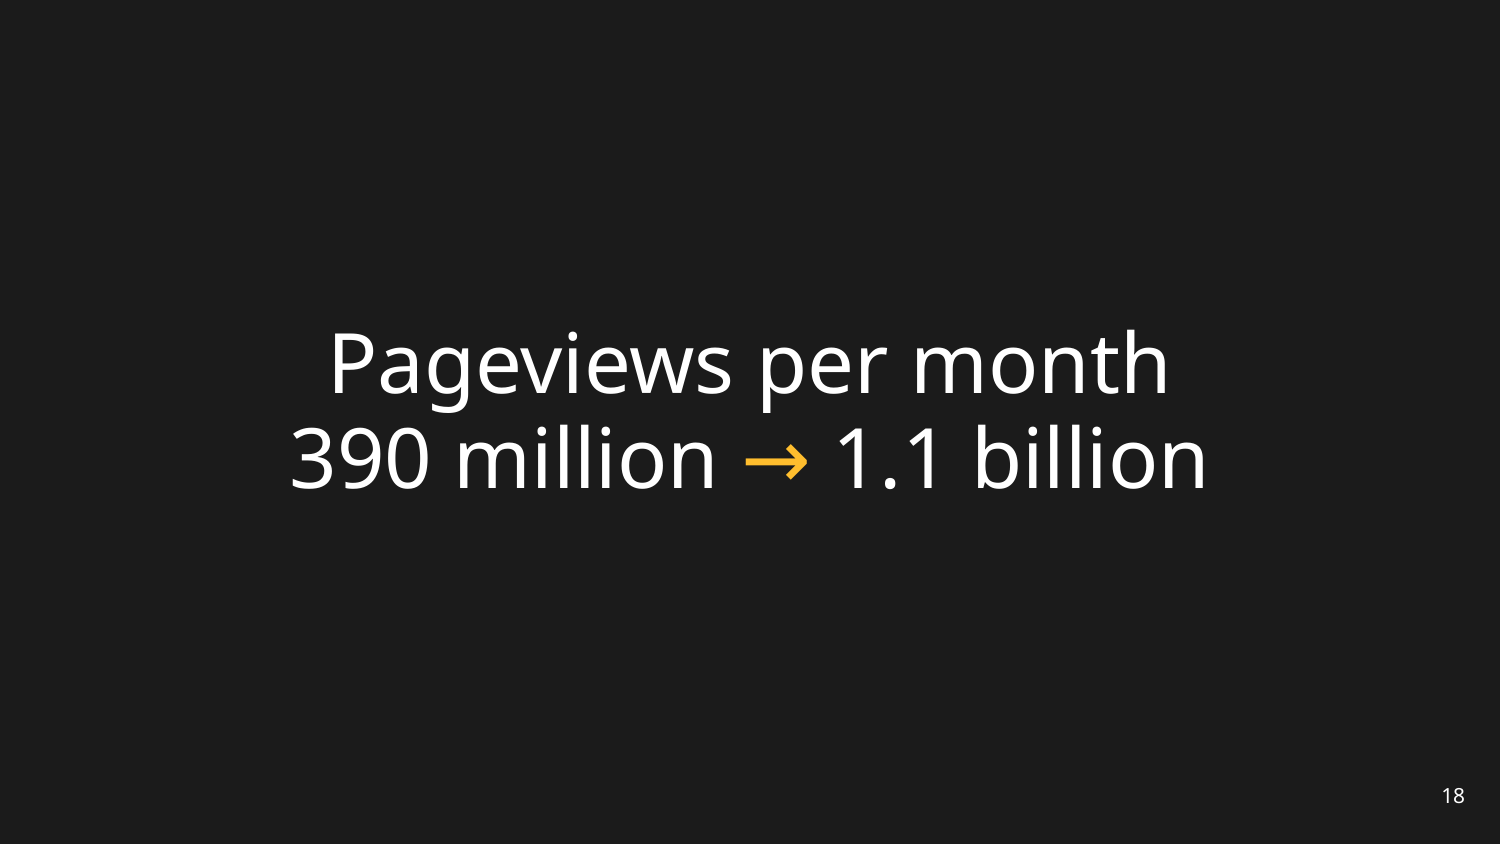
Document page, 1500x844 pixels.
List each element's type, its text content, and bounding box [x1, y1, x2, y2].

title Pageviews per month 390 million → 1.1 billion [51, 72, 1449, 753]
slide_number 18 [1389, 764, 1480, 830]
